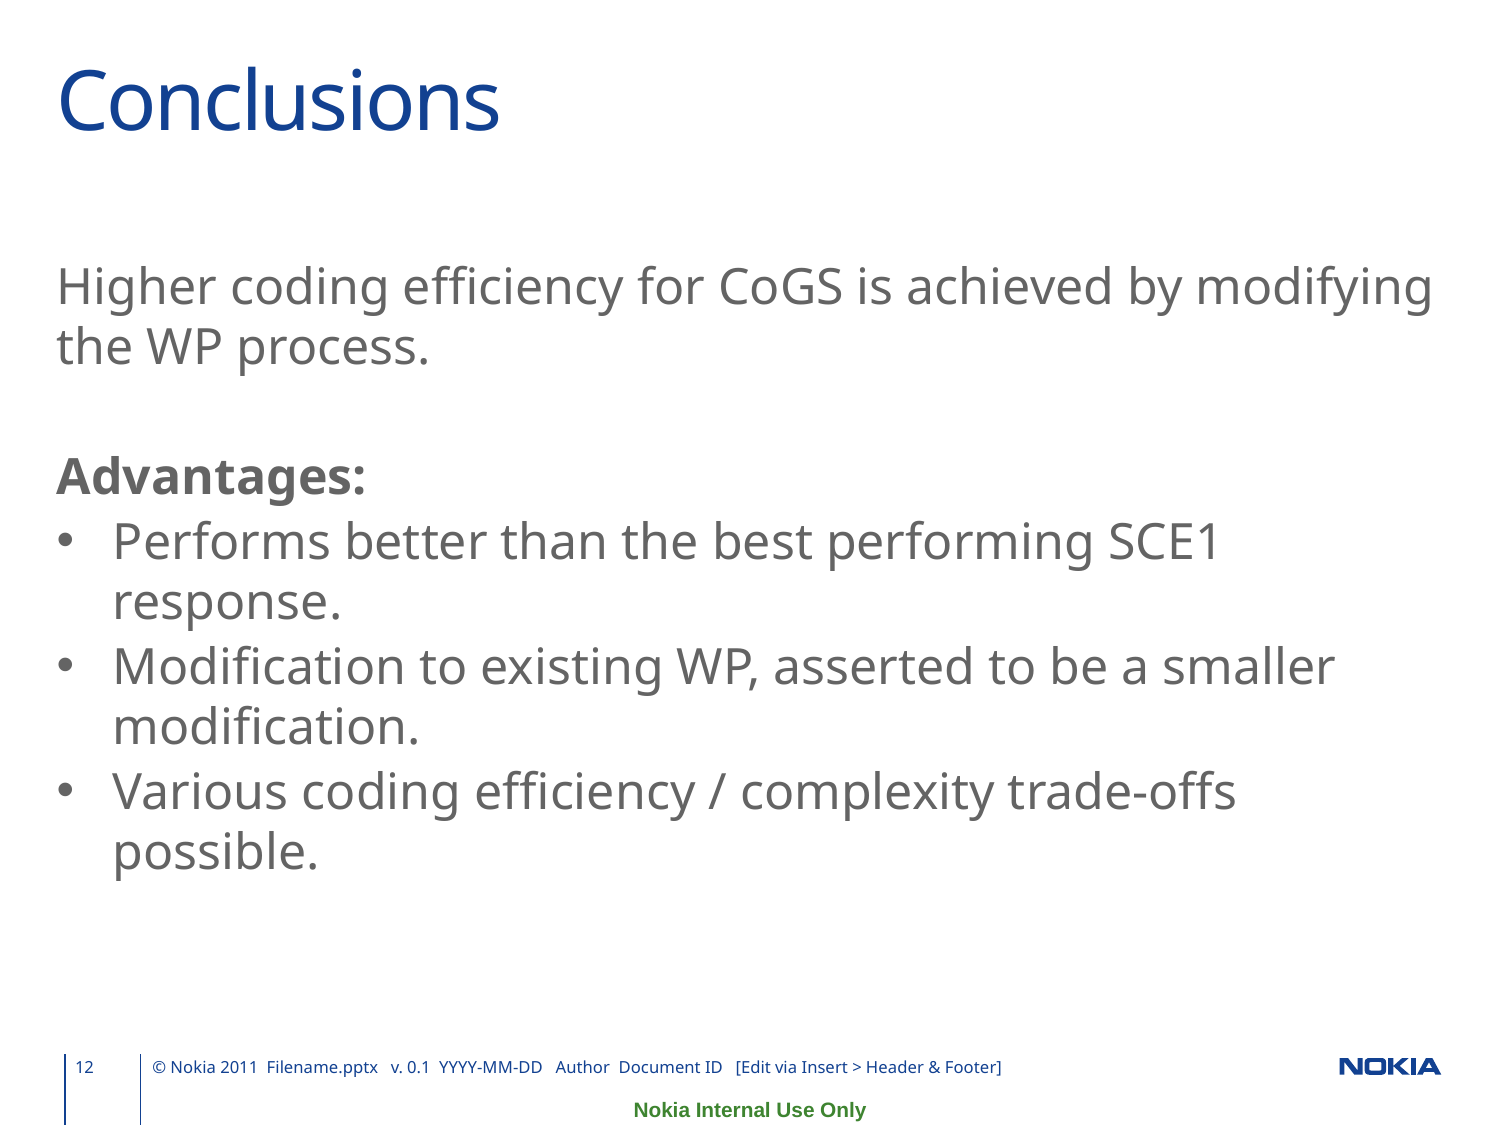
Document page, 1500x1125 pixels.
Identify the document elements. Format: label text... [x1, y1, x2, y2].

list Higher coding efficiency for CoGS is achieved by modifying the WP process. Advantages: Performs better than the best performing SCE1 response. Modification to existing WP, asserted to be a smaller modification. Various coding efficiency / complexity trade-offs possible. [56, 254, 1436, 1032]
title Conclusions [56, 47, 1433, 149]
slide_number 12 [75, 1057, 124, 1079]
footer © Nokia 2011 Filename.pptx v. 0.1 YYYY-MM-DD Author Document ID [Edit via Insert > Header & Footer] [152, 1057, 1231, 1079]
